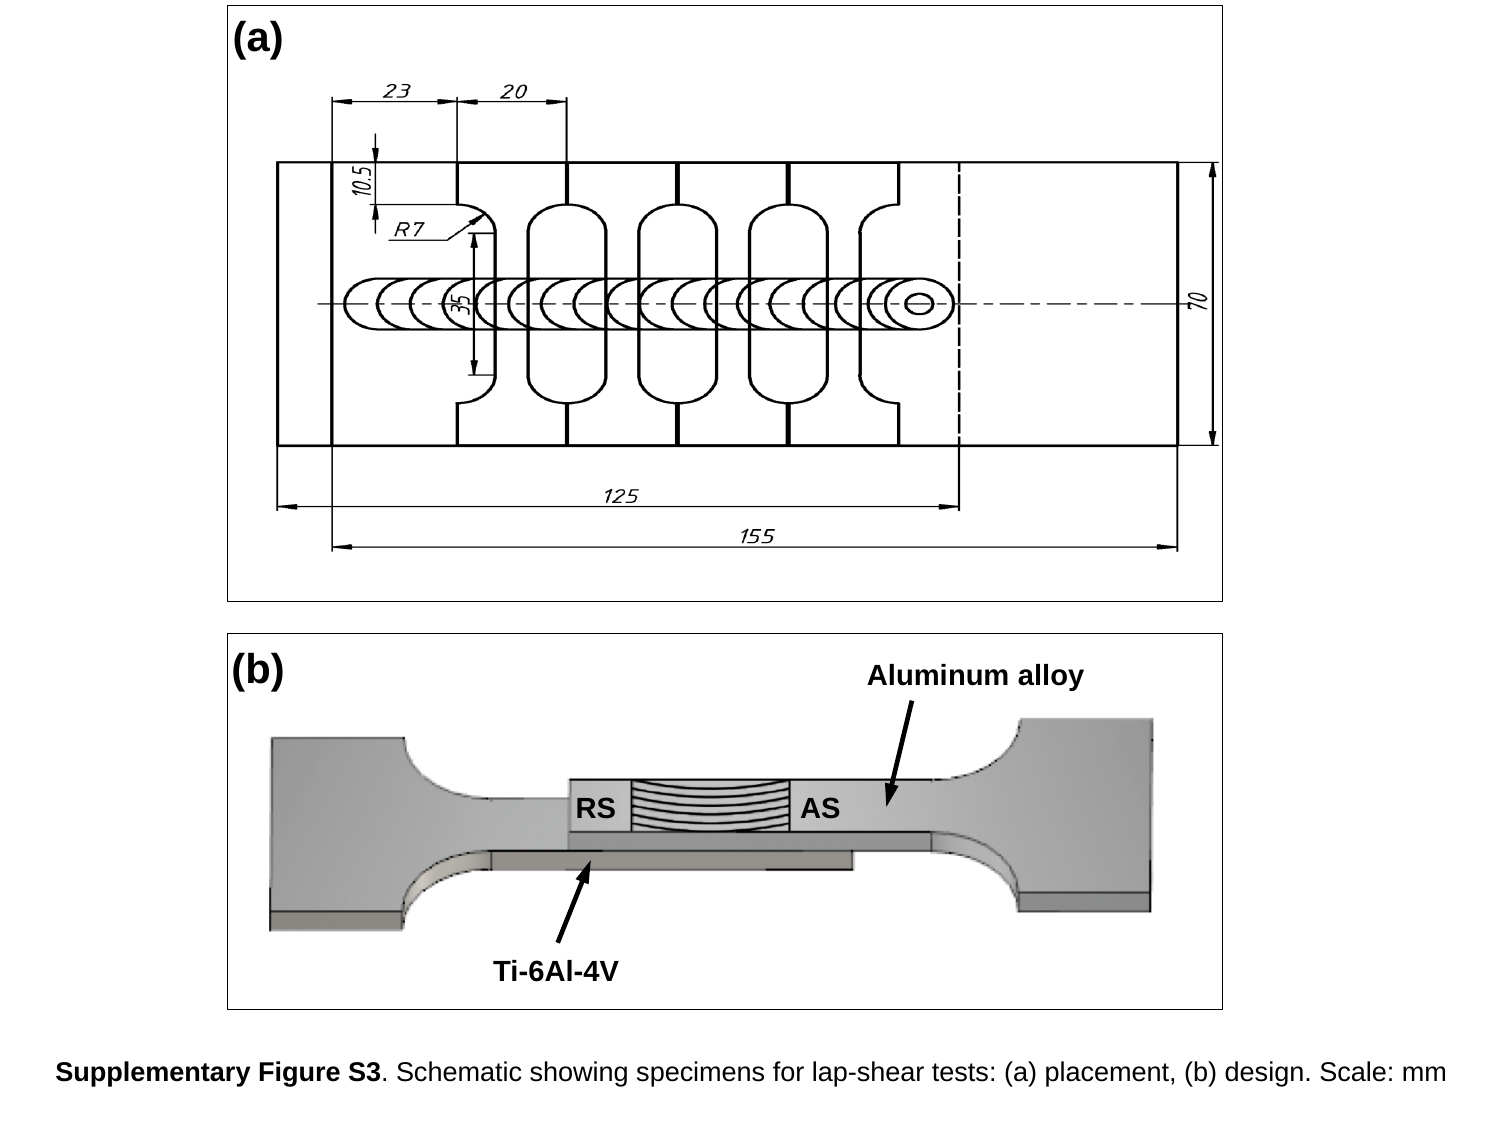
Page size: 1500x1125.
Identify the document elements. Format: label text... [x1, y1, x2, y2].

text_box Supplementary Figure S3. Schematic showing specimens for lap-shear tests: (a) placement, (b) design. Scale: mm [0, 1054, 1500, 1088]
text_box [206, 0, 1251, 1030]
